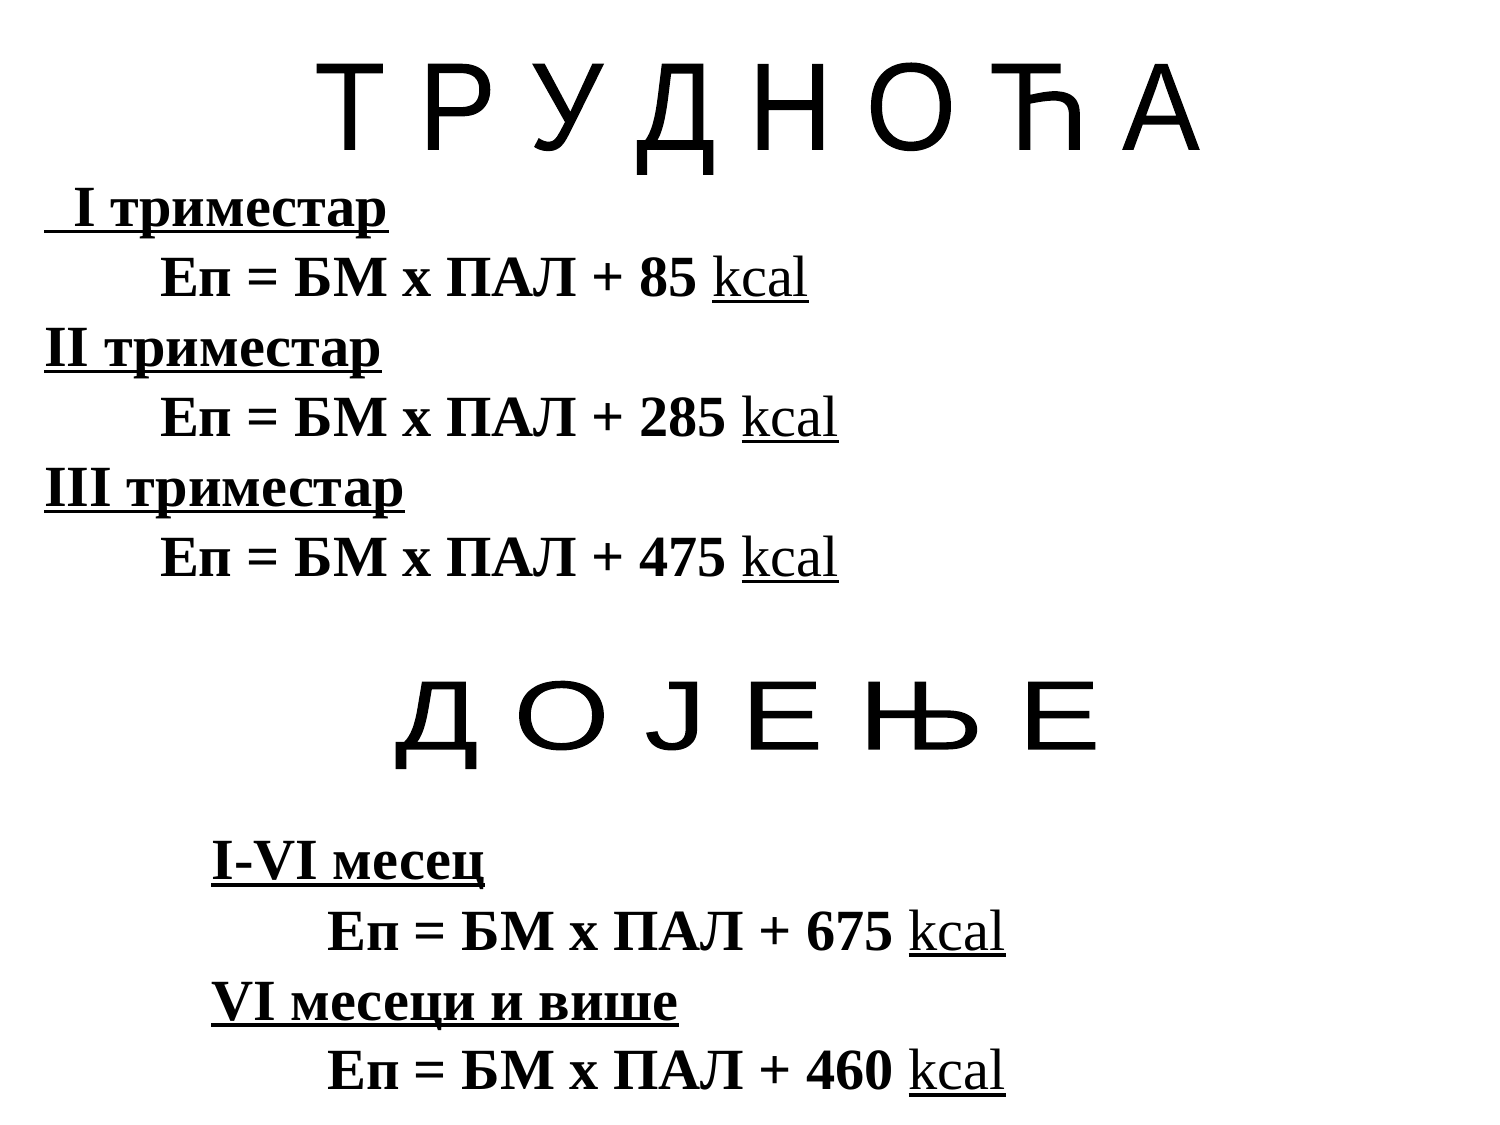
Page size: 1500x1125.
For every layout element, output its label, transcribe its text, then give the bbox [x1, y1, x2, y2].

text_box I триместар Еп = БМ x ПАЛ + 85 kcal II триместар Еп = БМ x ПАЛ + 285 kcal III триместар Еп = БМ x ПАЛ + 475 kcal [29, 160, 1187, 596]
text_box I-VI месец Еп = БМ x ПАЛ + 675 kcal VI месеци и више Еп = БМ x ПАЛ + 460 kcal [196, 814, 1275, 1109]
